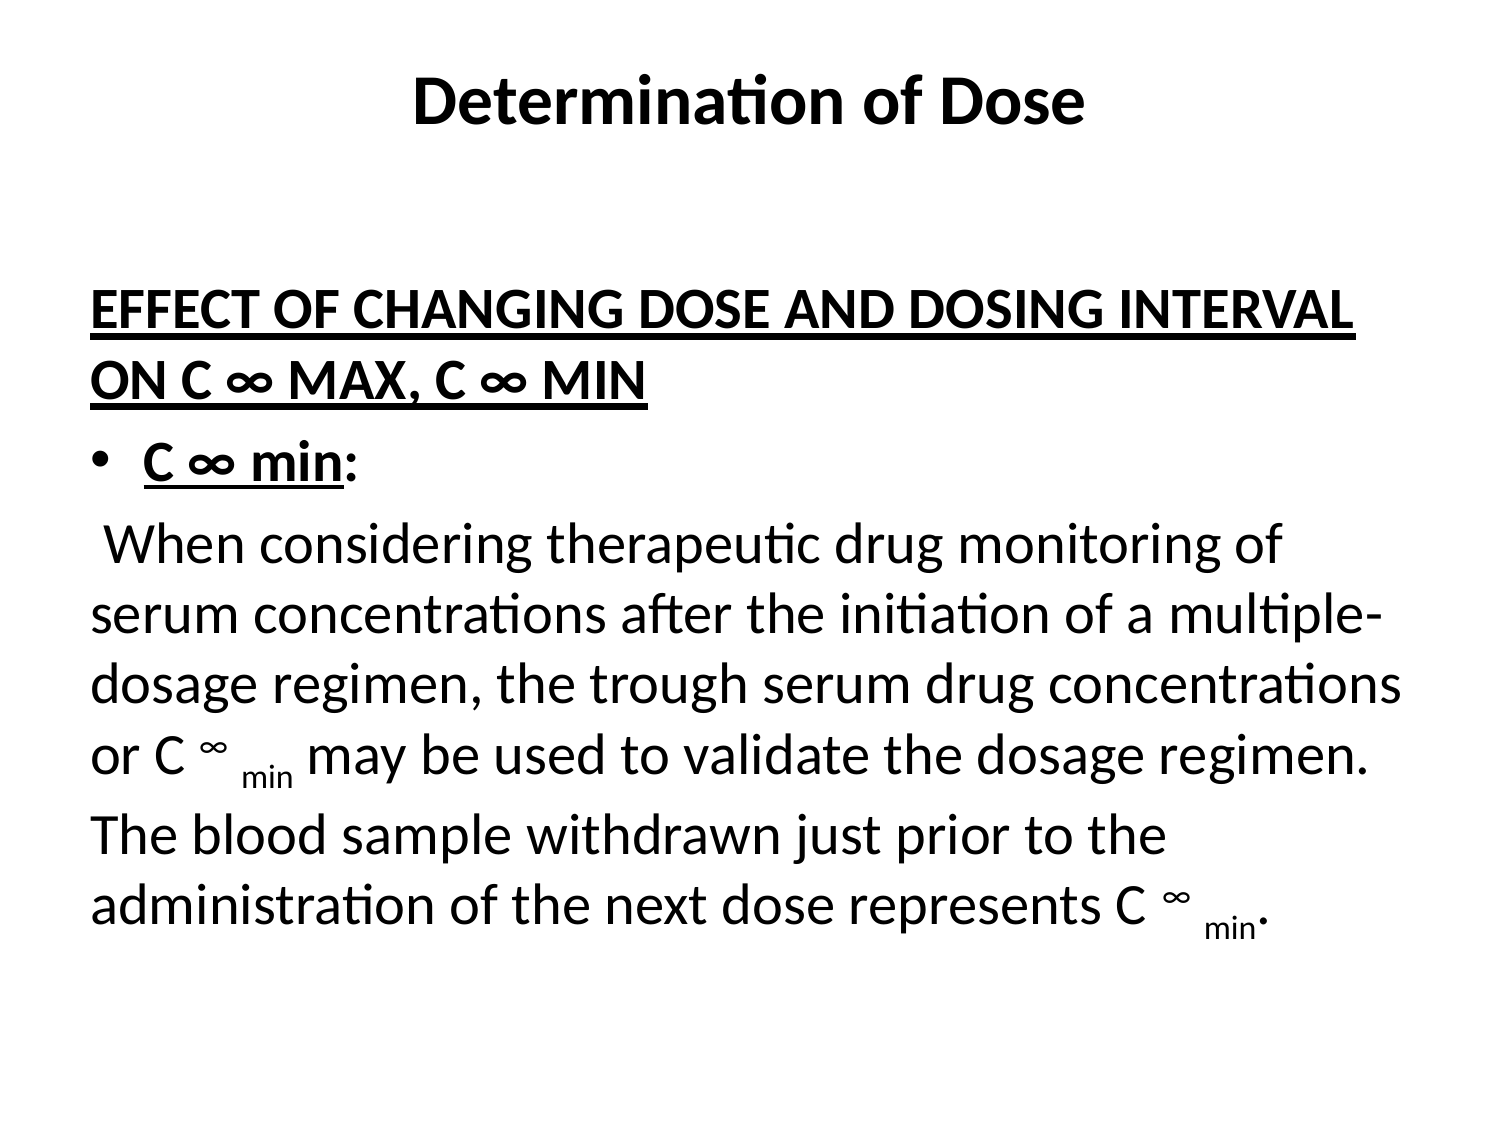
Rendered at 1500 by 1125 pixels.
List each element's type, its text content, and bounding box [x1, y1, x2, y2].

title Determination of Dose [75, 45, 1425, 233]
list EFFECT OF CHANGING DOSE AND DOSING INTERVAL ON C ∞ MAX, C ∞ MIN C ∞ min: When considering therapeutic drug monitoring of serum concentrations after the initiation of a multiple-dosage regimen, the trough serum drug concentrations or C ∞ min may be used to validate the dosage regimen. The blood sample withdrawn just prior to the administration of the next dose represents C ∞ min. [75, 262, 1425, 1005]
